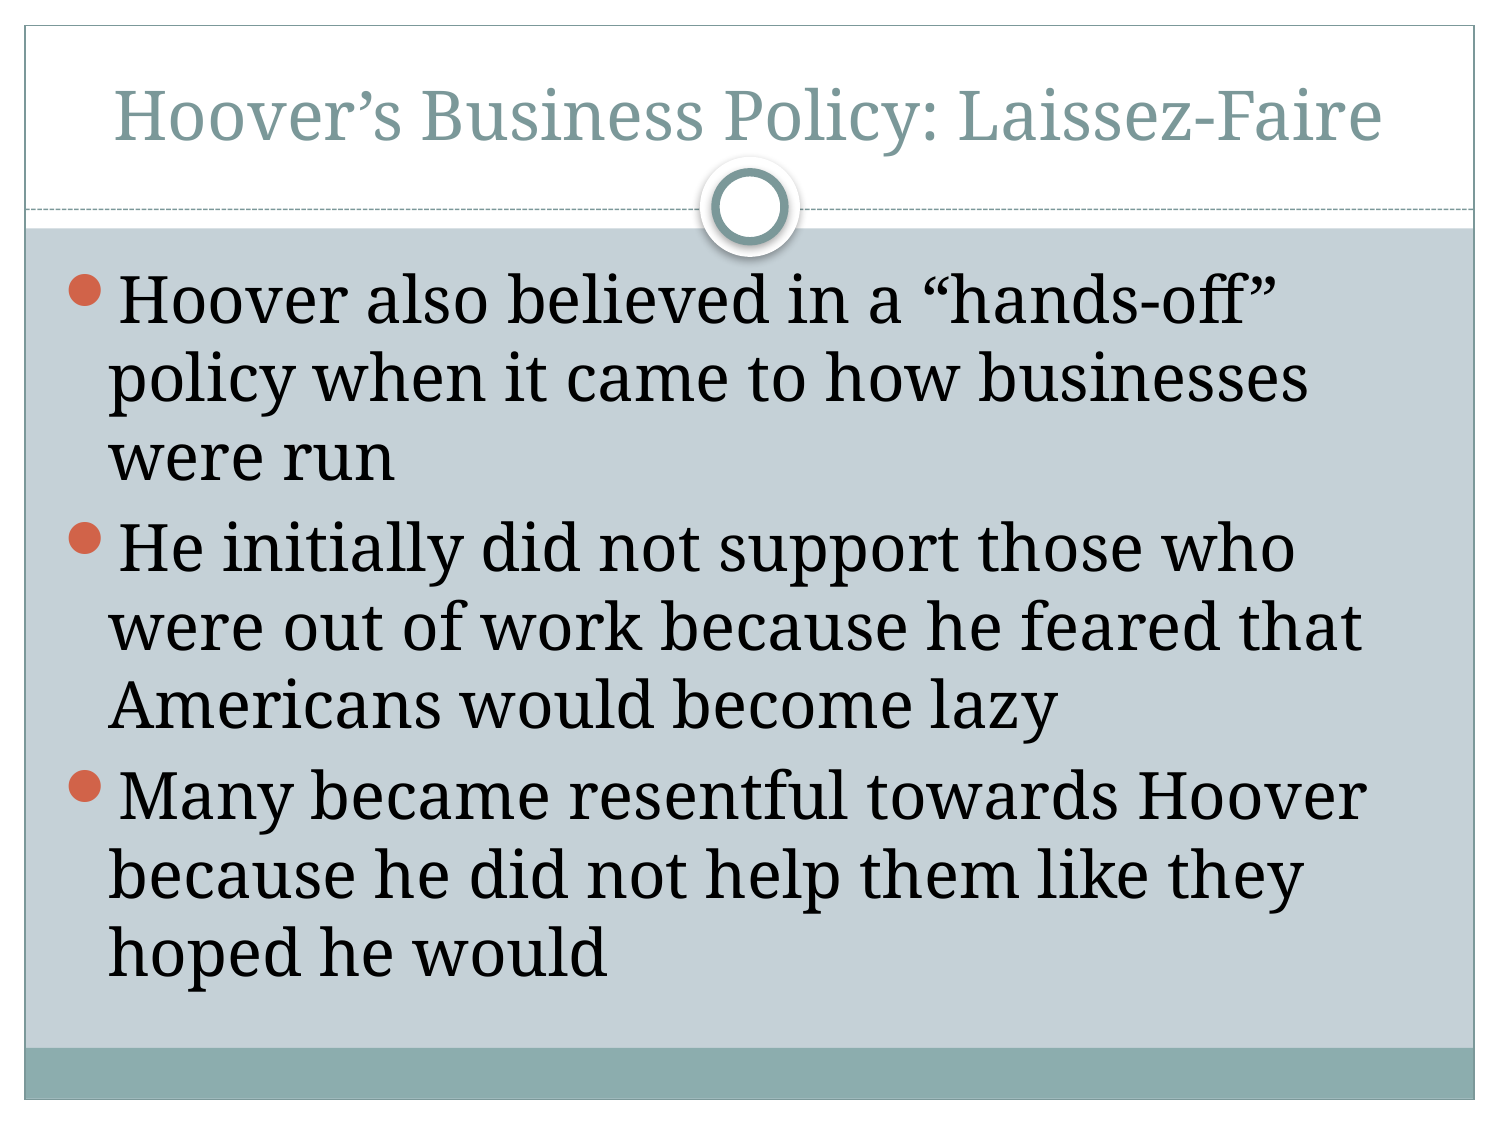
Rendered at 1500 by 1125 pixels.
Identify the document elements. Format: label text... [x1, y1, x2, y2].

title Hoover’s Business Policy: Laissez-Faire [49, 37, 1450, 162]
list Hoover also believed in a “hands-off” policy when it came to how businesses were run He initially did not support those who were out of work because he feared that Americans would become lazy Many became resentful towards Hoover because he did not help them like they hoped he would [49, 250, 1445, 1001]
